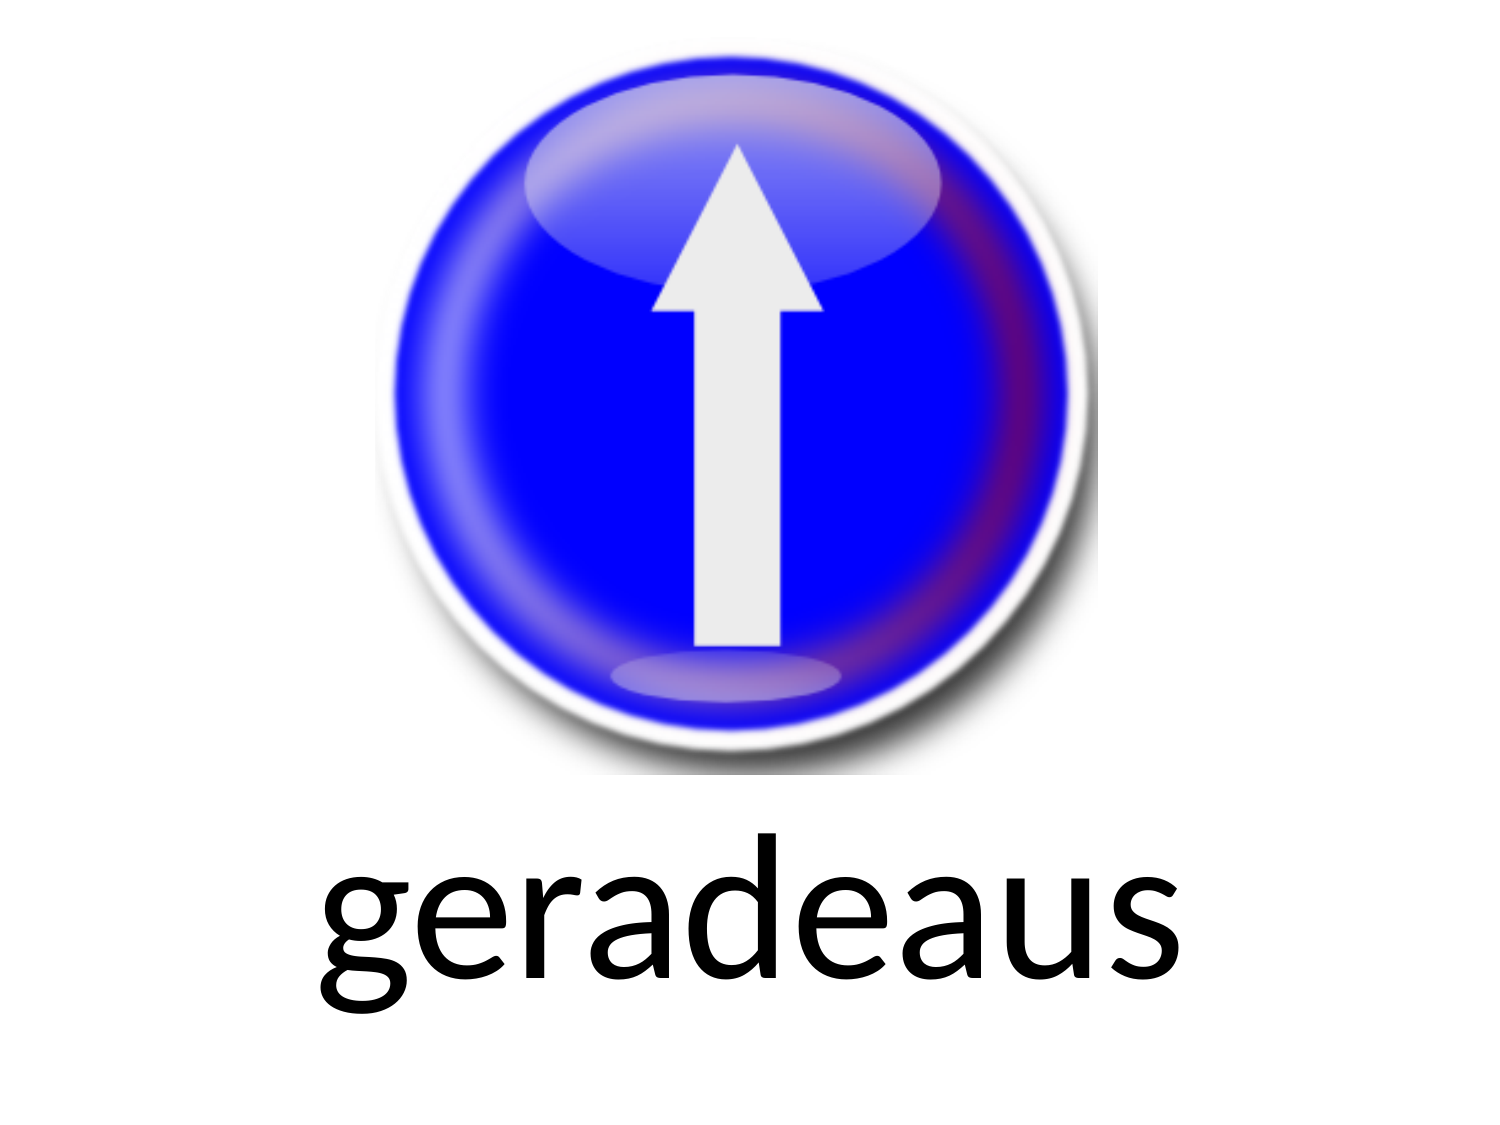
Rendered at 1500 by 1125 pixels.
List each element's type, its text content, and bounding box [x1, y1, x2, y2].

text_box geradeaus [0, 762, 1500, 1028]
picture [374, 37, 1098, 776]
